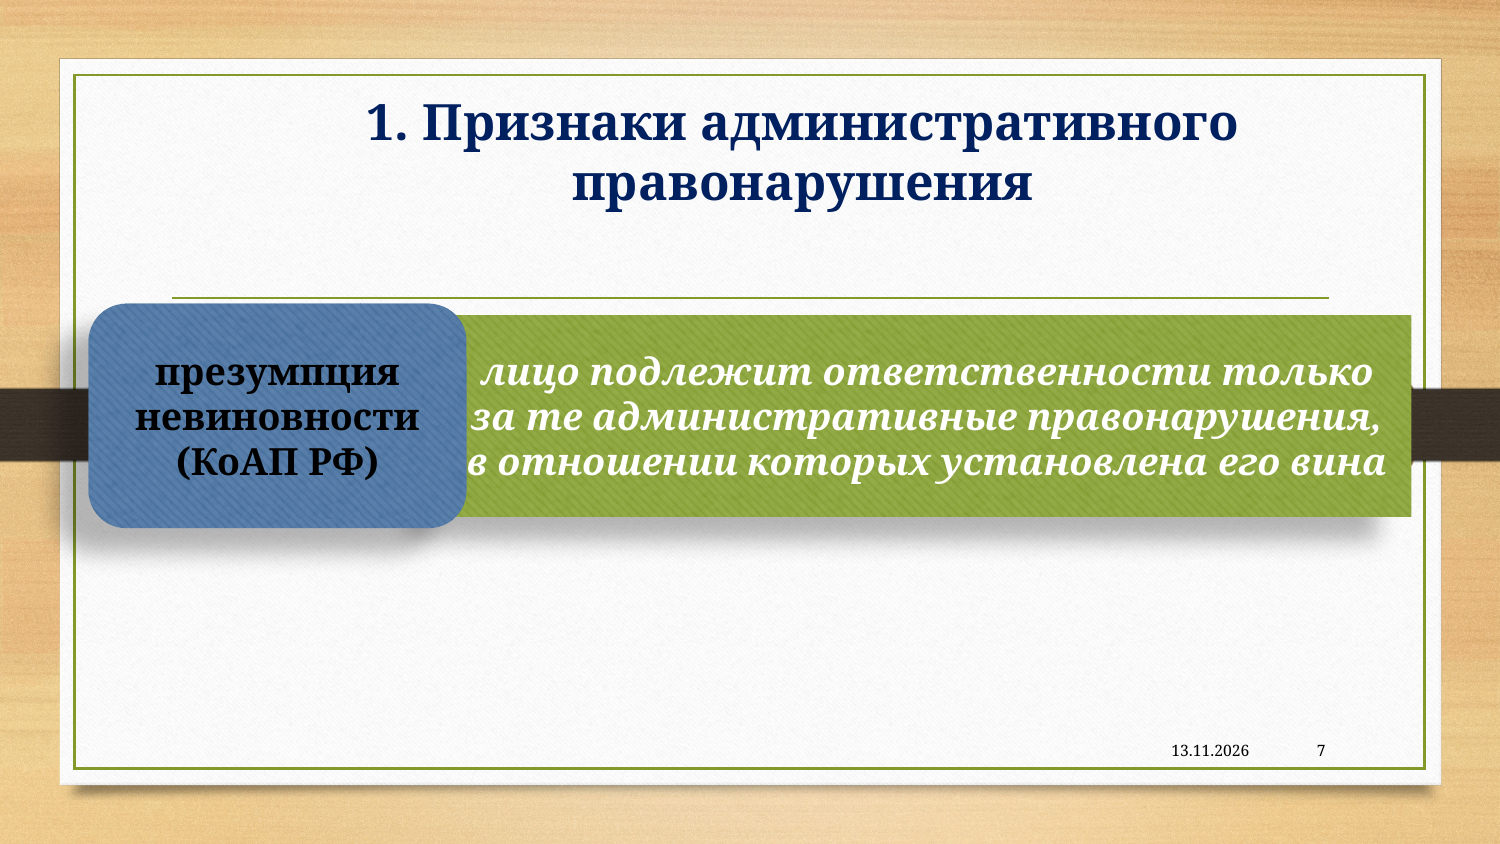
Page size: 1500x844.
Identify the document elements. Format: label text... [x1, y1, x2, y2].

picture [0, 0, 1500, 844]
slide_number 7 [1273, 734, 1341, 769]
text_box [88, 303, 1412, 529]
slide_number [1067, 734, 1265, 769]
title 1. Признаки административного правонарушения [171, 0, 1436, 121]
